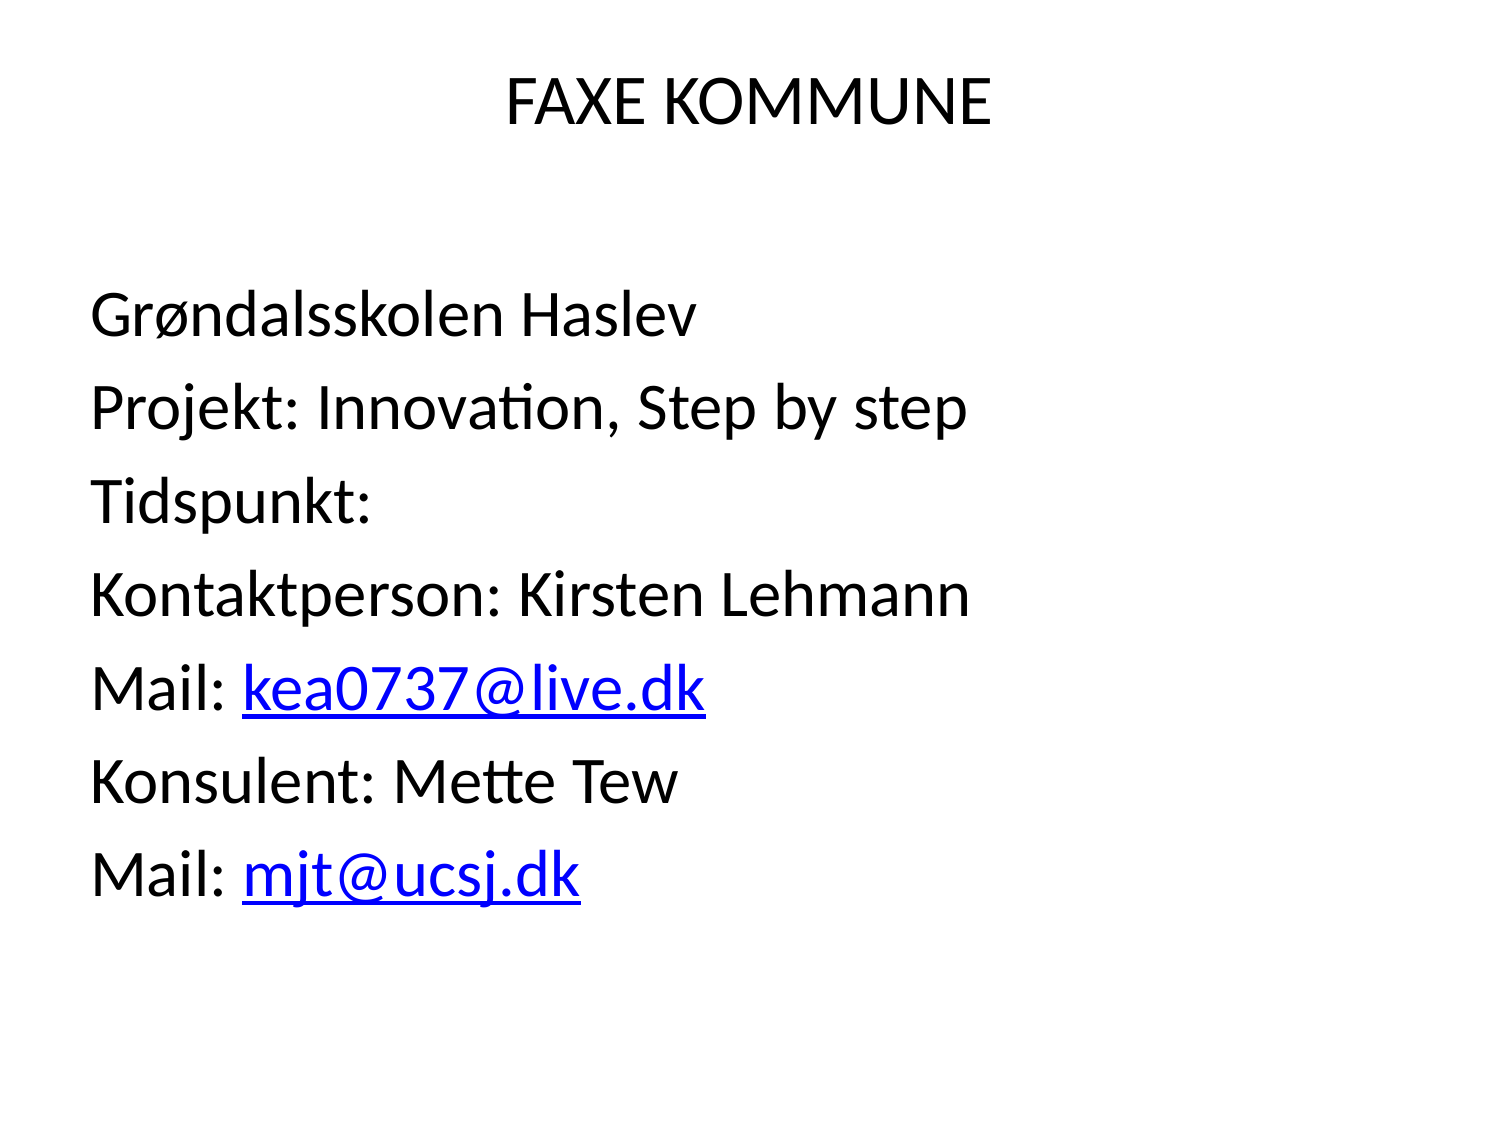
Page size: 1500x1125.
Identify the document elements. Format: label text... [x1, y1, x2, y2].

title FAXE KOMMUNE [75, 45, 1425, 233]
list Grøndalsskolen Haslev Projekt: Innovation, Step by step Tidspunkt: Kontaktperson: Kirsten Lehmann Mail: kea0737@live.dk Konsulent: Mette Tew Mail: mjt@ucsj.dk [75, 262, 1425, 1005]
